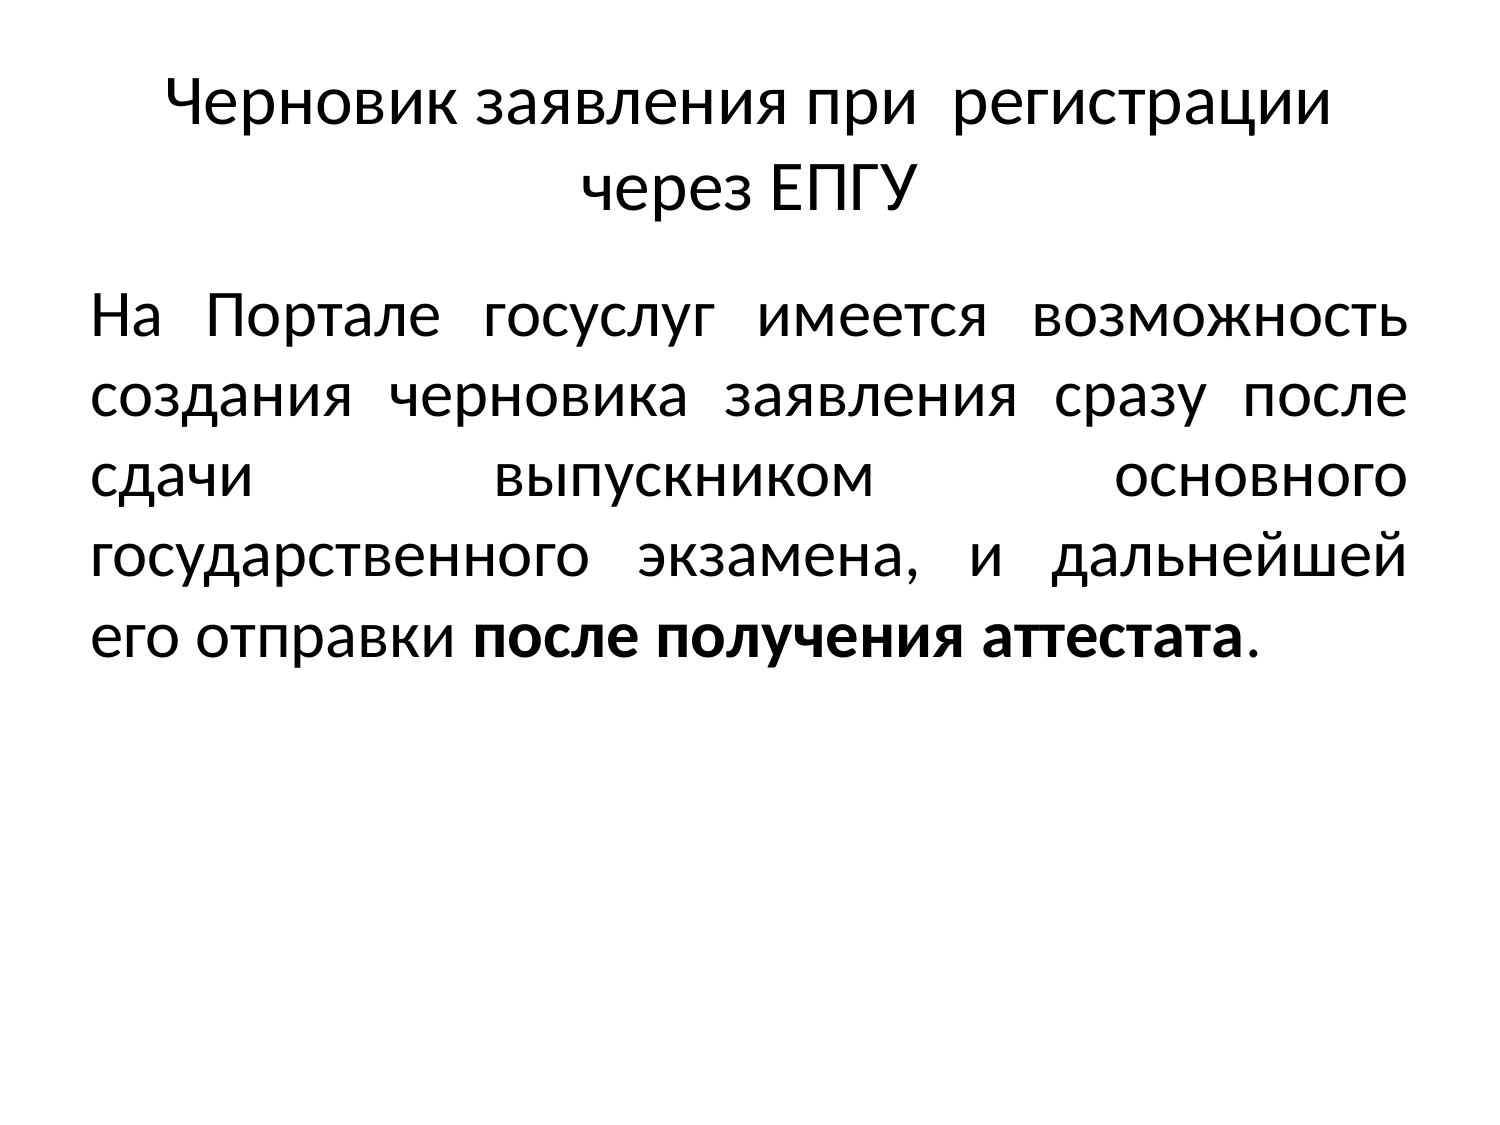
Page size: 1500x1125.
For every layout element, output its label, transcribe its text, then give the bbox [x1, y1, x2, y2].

list На Портале госуслуг имеется возможность создания черновика заявления сразу после сдачи выпускником основного государственного экзамена, и дальнейшей его отправки после получения аттестата. [75, 262, 1425, 1005]
title Черновик заявления при регистрации через ЕПГУ [75, 45, 1425, 233]
